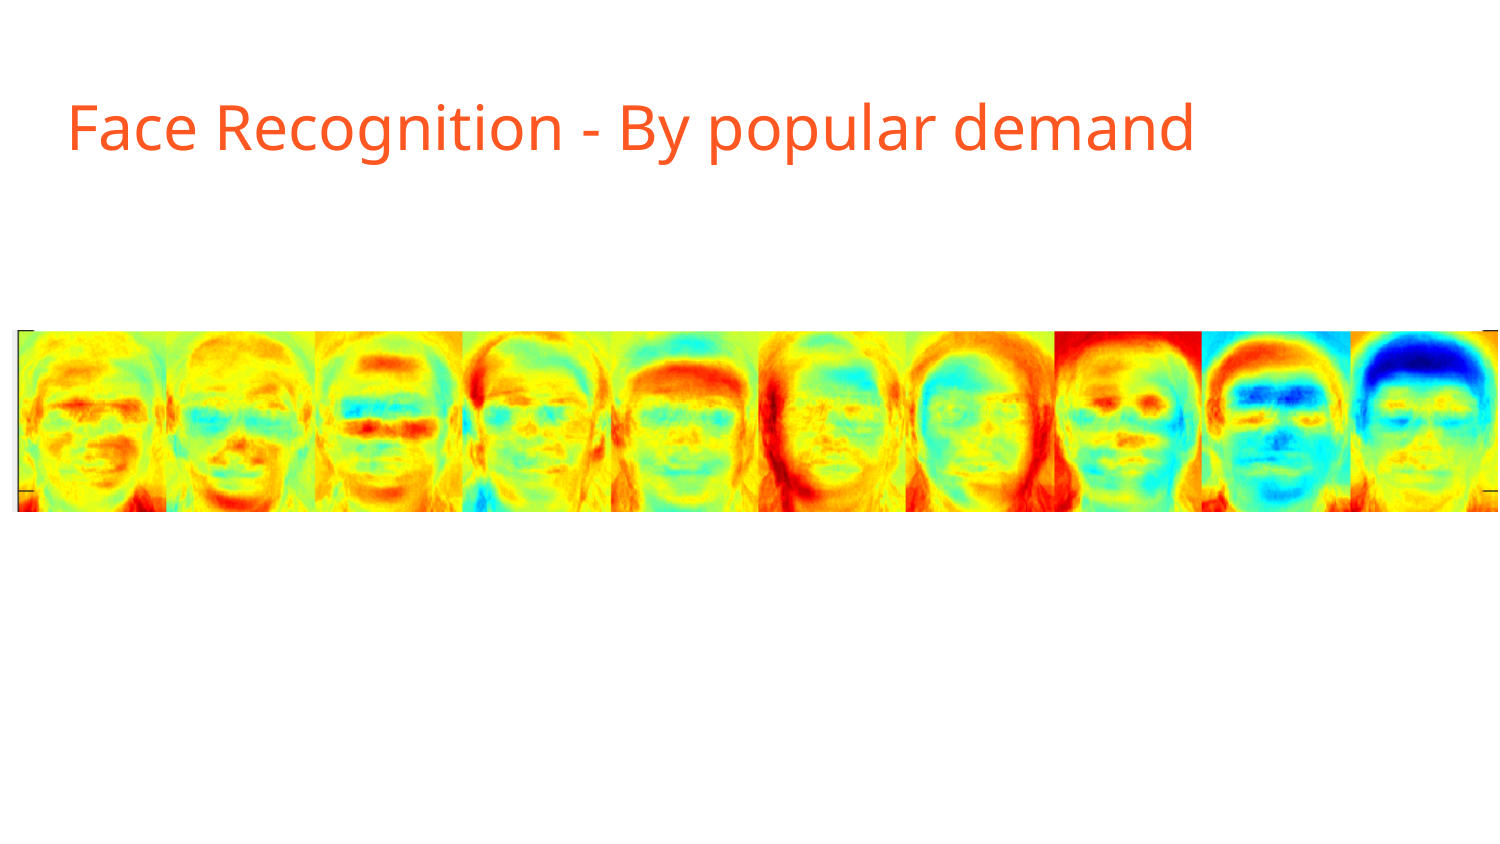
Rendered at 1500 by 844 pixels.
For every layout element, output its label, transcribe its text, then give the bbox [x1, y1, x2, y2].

title Face Recognition - By popular demand [51, 72, 1449, 167]
picture [12, 329, 1498, 512]
